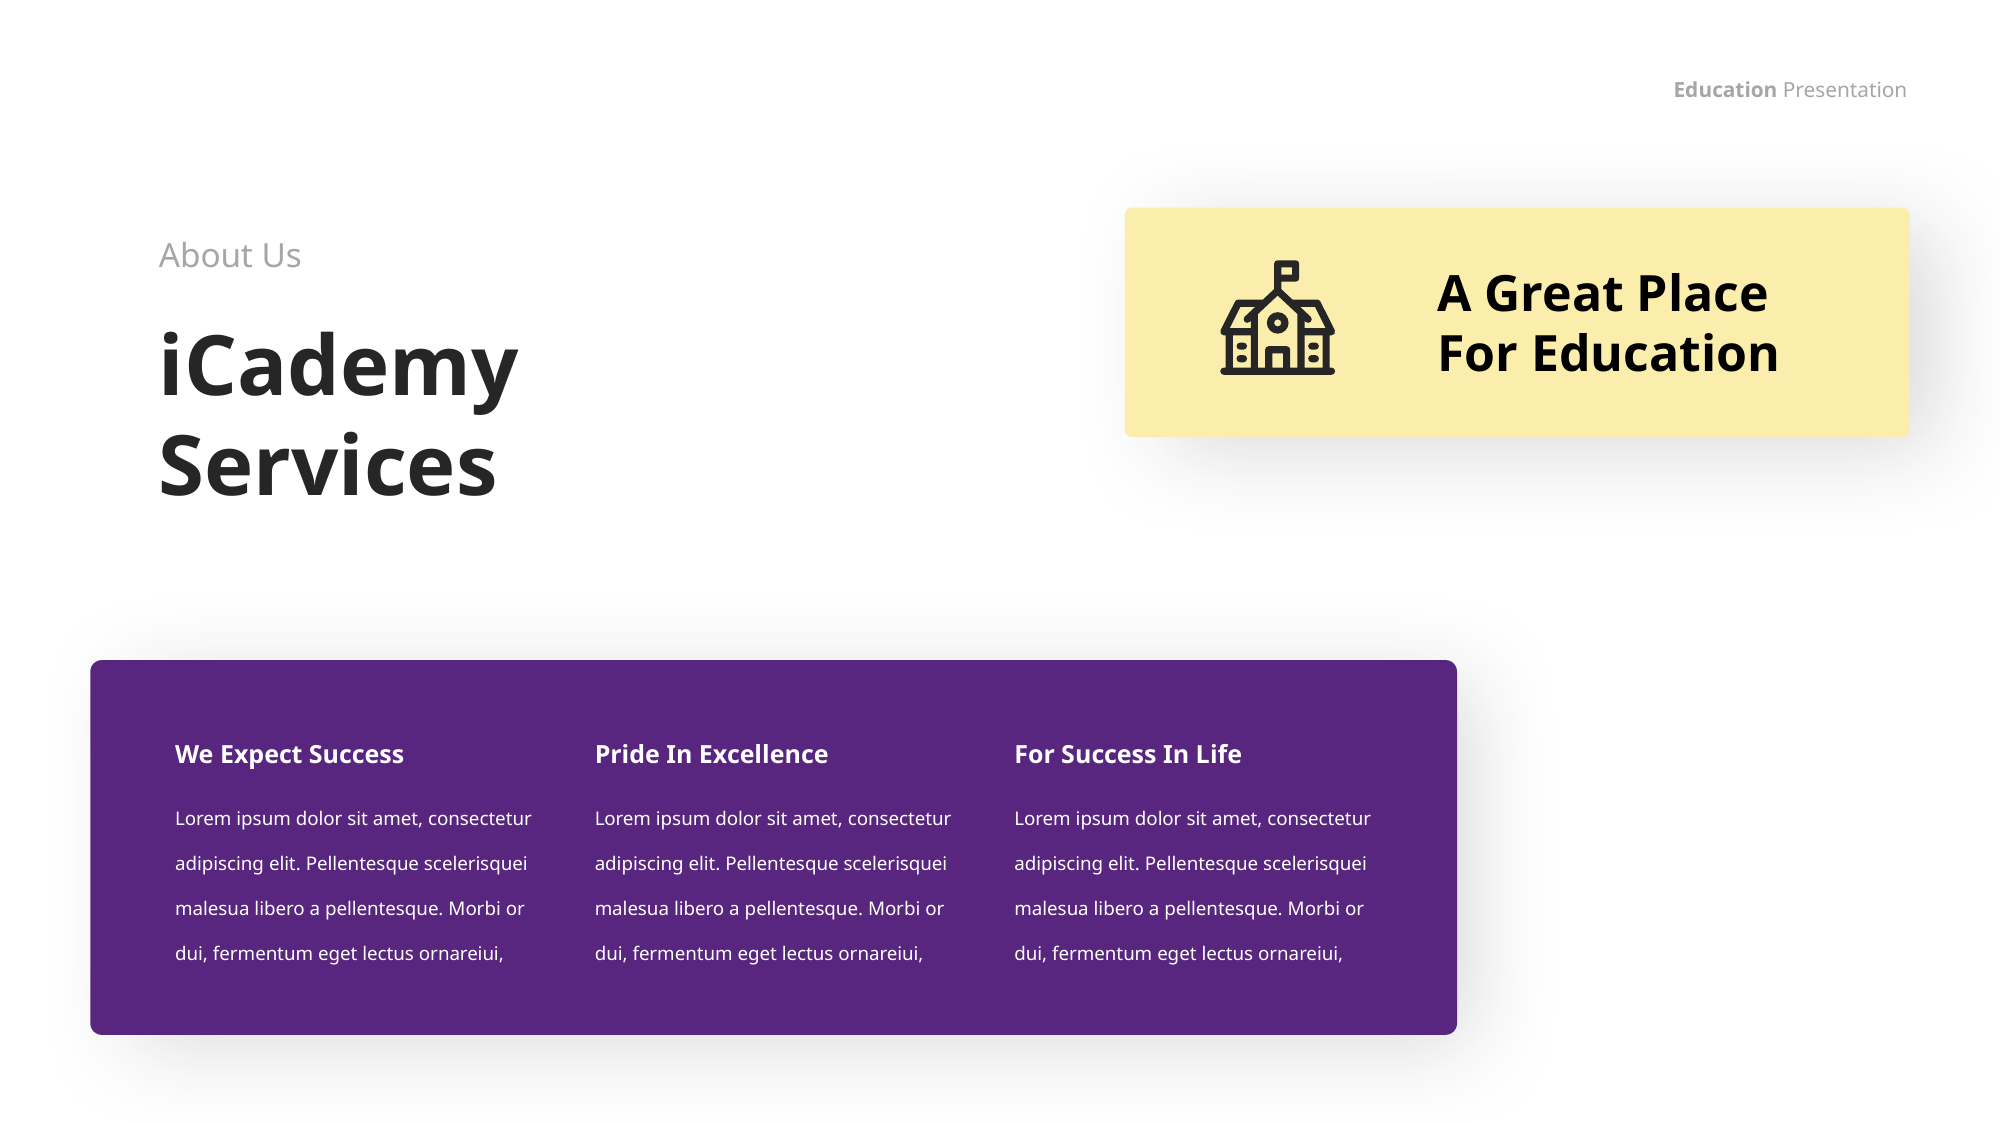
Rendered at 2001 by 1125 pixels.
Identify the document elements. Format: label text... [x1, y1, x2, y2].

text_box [1220, 260, 1336, 375]
text_box iCademy Services [144, 304, 580, 520]
text_box For Success In Life [999, 731, 1213, 776]
picture [710, 0, 2000, 1125]
text_box Lorem ipsum dolor sit amet, consectetur adipiscing elit. Pellentesque scelerisquei malesua libero a pellentesque. Morbi or dui, fermentum eget lectus ornareiui, [160, 776, 548, 972]
text_box [1214, 206, 1911, 439]
text_box [89, 659, 1213, 1036]
text_box Lorem ipsum dolor sit amet, consectetur adipiscing elit. Pellentesque scelerisquei malesua libero a pellentesque. Morbi or dui, fermentum eget lectus ornareiui, [999, 776, 1213, 972]
text_box A Great Place For Education [1422, 254, 1834, 389]
text_box Lorem ipsum dolor sit amet, consectetur adipiscing elit. Pellentesque scelerisquei malesua libero a pellentesque. Morbi or dui, fermentum eget lectus ornareiui, [579, 776, 968, 972]
text_box We Expect Success [160, 731, 475, 776]
text_box Education Presentation [1658, 69, 1922, 110]
text_box About Us [144, 226, 333, 282]
text_box Pride In Excellence [579, 731, 895, 776]
